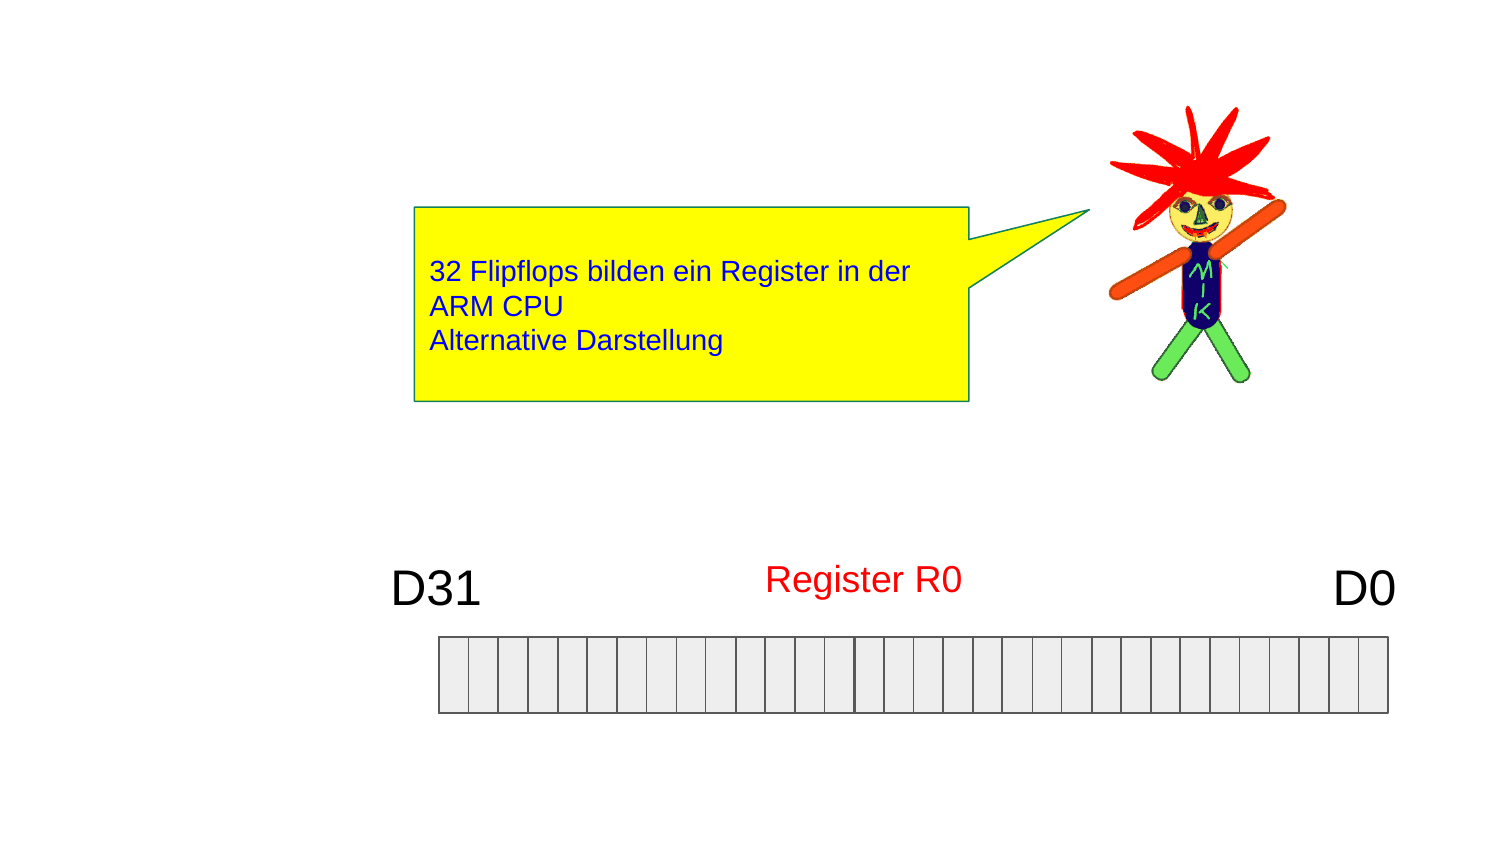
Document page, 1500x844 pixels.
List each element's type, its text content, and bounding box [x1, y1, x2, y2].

text_box Register R0 [749, 540, 1063, 635]
text_box D0 [1317, 540, 1441, 654]
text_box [438, 636, 1389, 714]
text_box D31 [375, 540, 540, 638]
picture [1090, 97, 1298, 390]
text_box 32 Flipflops bilden ein Register in der ARM CPU Alternative Darstellung [414, 207, 1085, 402]
